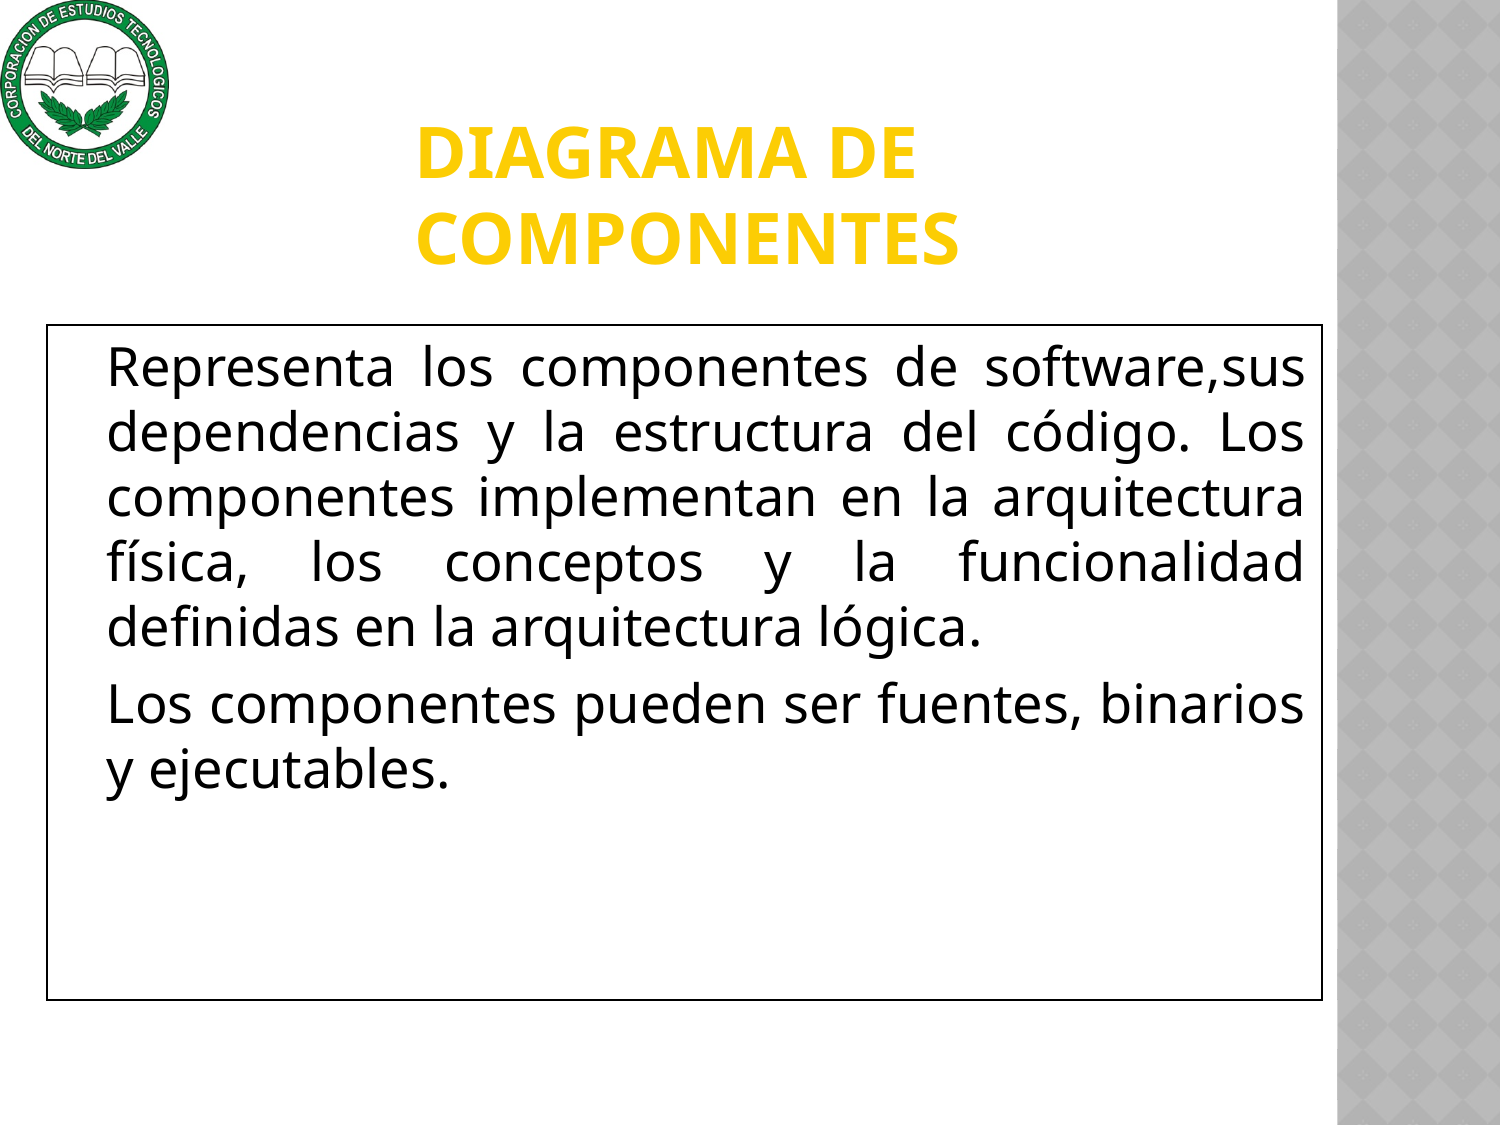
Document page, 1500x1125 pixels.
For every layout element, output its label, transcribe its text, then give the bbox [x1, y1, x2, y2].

picture [0, 0, 169, 169]
title Diagrama de Componentes [399, 99, 1388, 288]
list Representa los componentes de software,sus dependencias y la estructura del código. Los componentes implementan en la arquitectura física, los conceptos y la funcionalidad definidas en la arquitectura lógica. Los componentes pueden ser fuentes, binarios y ejecutables. [46, 324, 1323, 1001]
